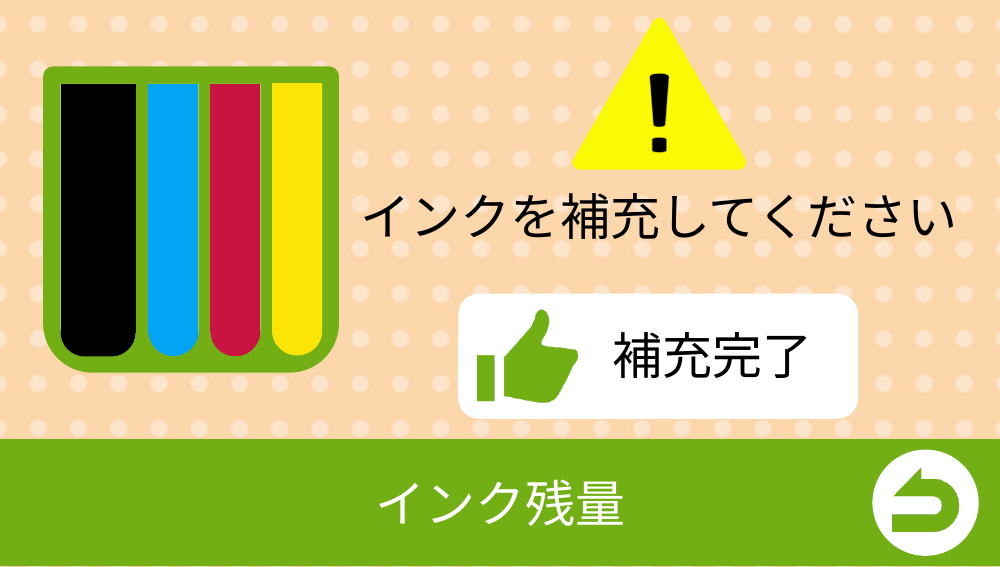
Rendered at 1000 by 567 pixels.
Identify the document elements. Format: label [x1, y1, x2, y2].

text_box [43, 66, 339, 373]
text_box [872, 449, 979, 556]
text_box [458, 293, 859, 419]
text_box [384, 17, 933, 254]
picture [0, 0, 1000, 567]
